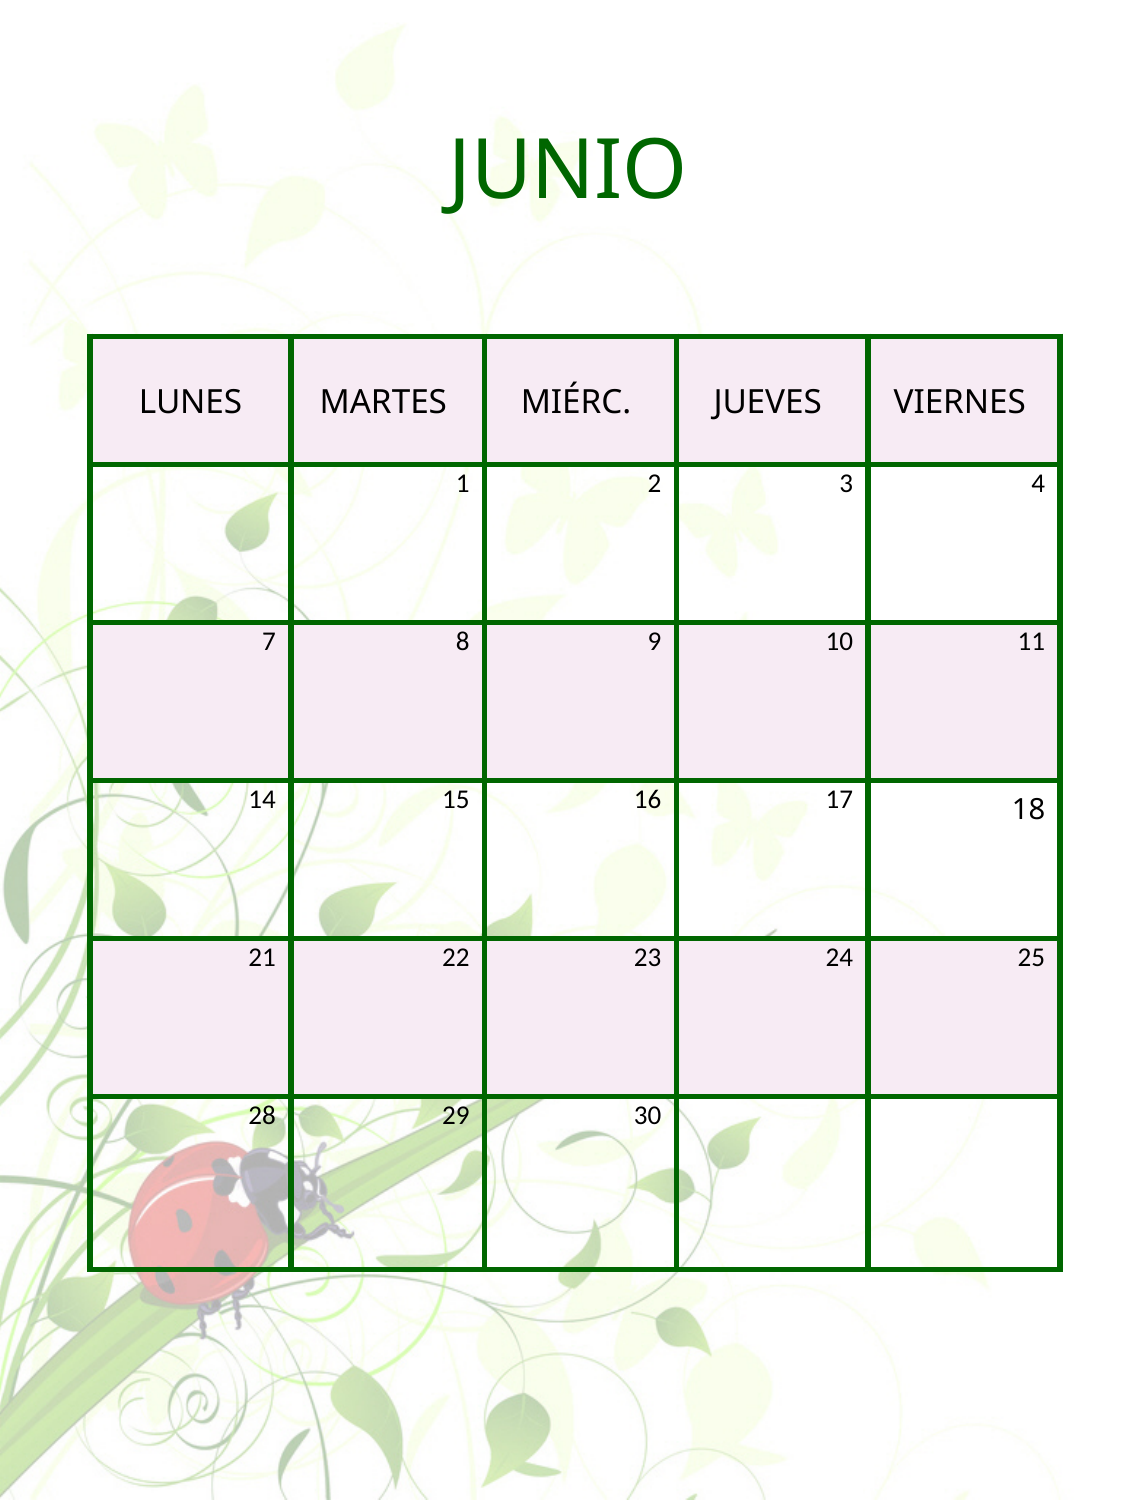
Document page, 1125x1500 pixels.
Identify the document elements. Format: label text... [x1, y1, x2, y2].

text_box JUNIO [207, 112, 929, 231]
table_cell 30 [487, 1099, 674, 1267]
table_cell 8 [294, 625, 482, 778]
table_cell 9 [487, 625, 674, 778]
table_cell 2 [487, 467, 674, 620]
table_cell 4 [871, 467, 1057, 620]
table_cell 16 [487, 783, 674, 936]
table_cell 29 [294, 1099, 482, 1267]
table_cell 17 [679, 783, 865, 936]
table_cell 10 [679, 625, 865, 778]
table_cell 25 [871, 941, 1057, 1094]
table_cell 15 [294, 783, 482, 936]
table_header MARTES [294, 339, 482, 462]
table_header VIERNES [871, 339, 1057, 462]
table_header JUEVES [679, 339, 865, 462]
picture [0, 0, 1125, 1500]
table_cell 7 [93, 625, 288, 778]
table_header LUNES [93, 339, 288, 462]
table_header MIÉRC. [487, 339, 674, 462]
table_cell 1 [294, 467, 482, 620]
table_cell 18 [871, 783, 1057, 936]
table_cell 22 [294, 941, 482, 1094]
table_cell 11 [871, 625, 1057, 778]
table_cell [679, 1099, 865, 1267]
table_cell 21 [93, 941, 288, 1094]
table_cell 23 [487, 941, 674, 1094]
table_cell 14 [93, 783, 288, 936]
table_cell 24 [679, 941, 865, 1094]
table_cell [871, 1099, 1057, 1267]
table_cell 3 [679, 467, 865, 620]
table_cell [93, 467, 288, 620]
table_cell 28 [93, 1099, 288, 1267]
